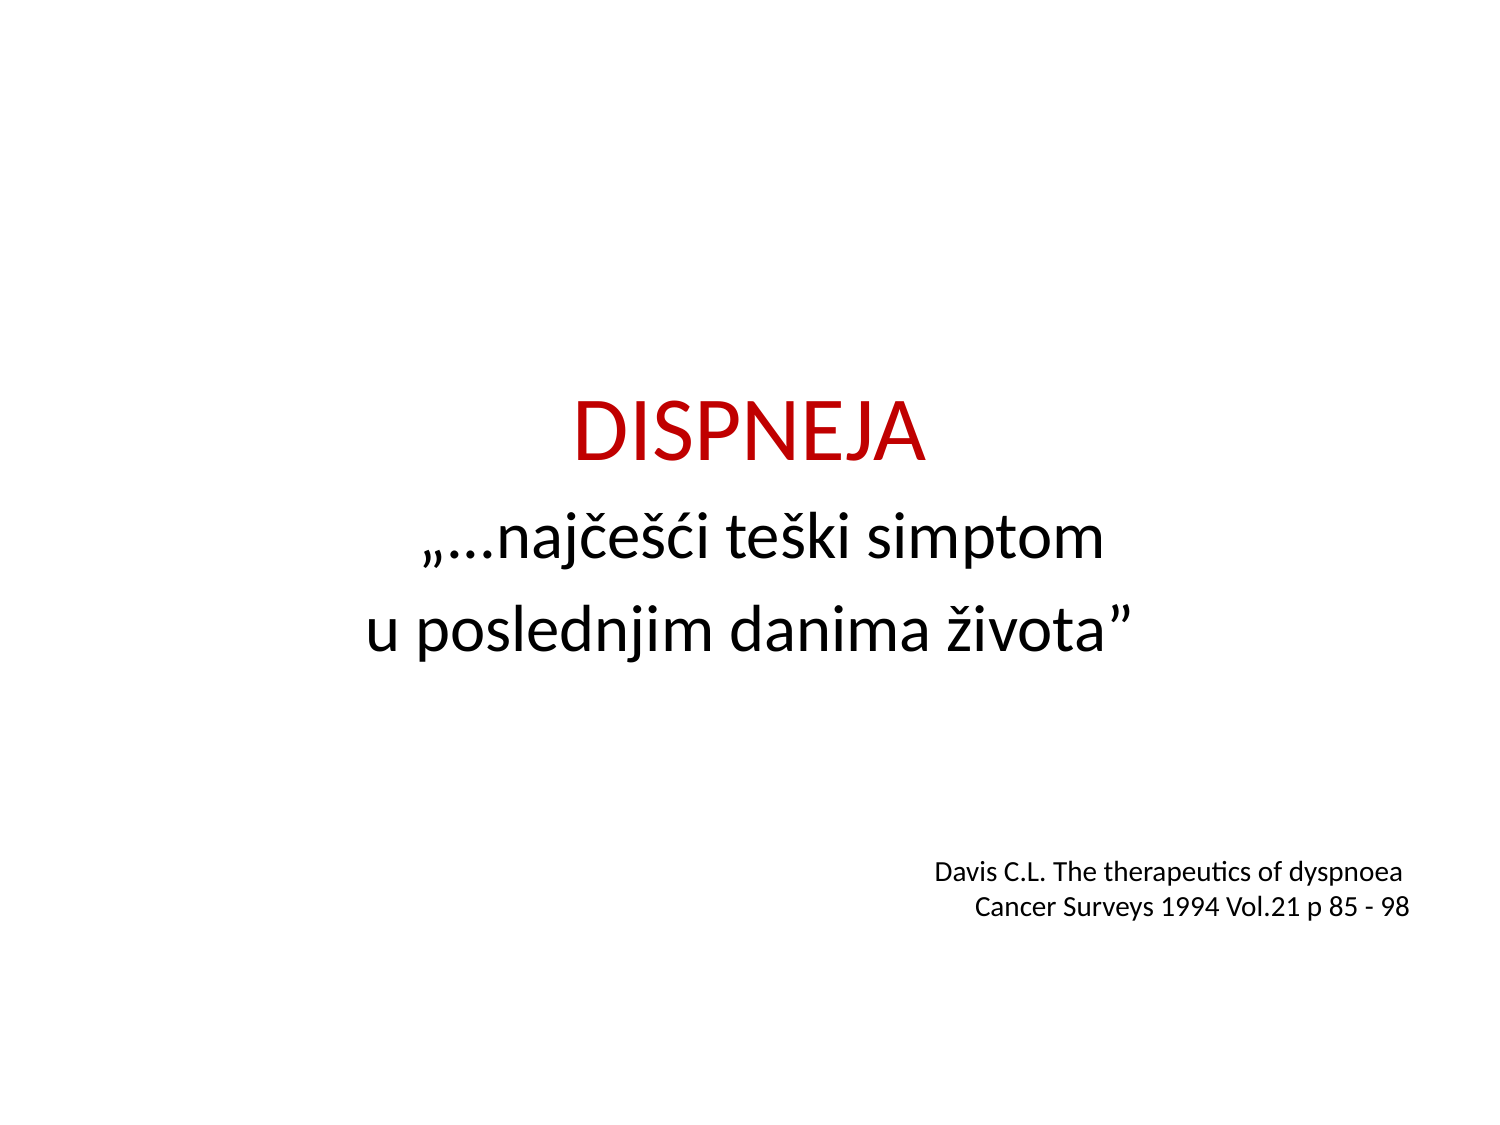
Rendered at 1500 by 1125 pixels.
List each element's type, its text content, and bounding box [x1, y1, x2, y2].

list DISPNEJA „...najčešći teški simptom u poslednjim danima životaˮ Davis C.L. The therapeutics of dyspnoea Cancer Surveys 1994 Vol.21 p 85 - 98 [75, 262, 1425, 1005]
